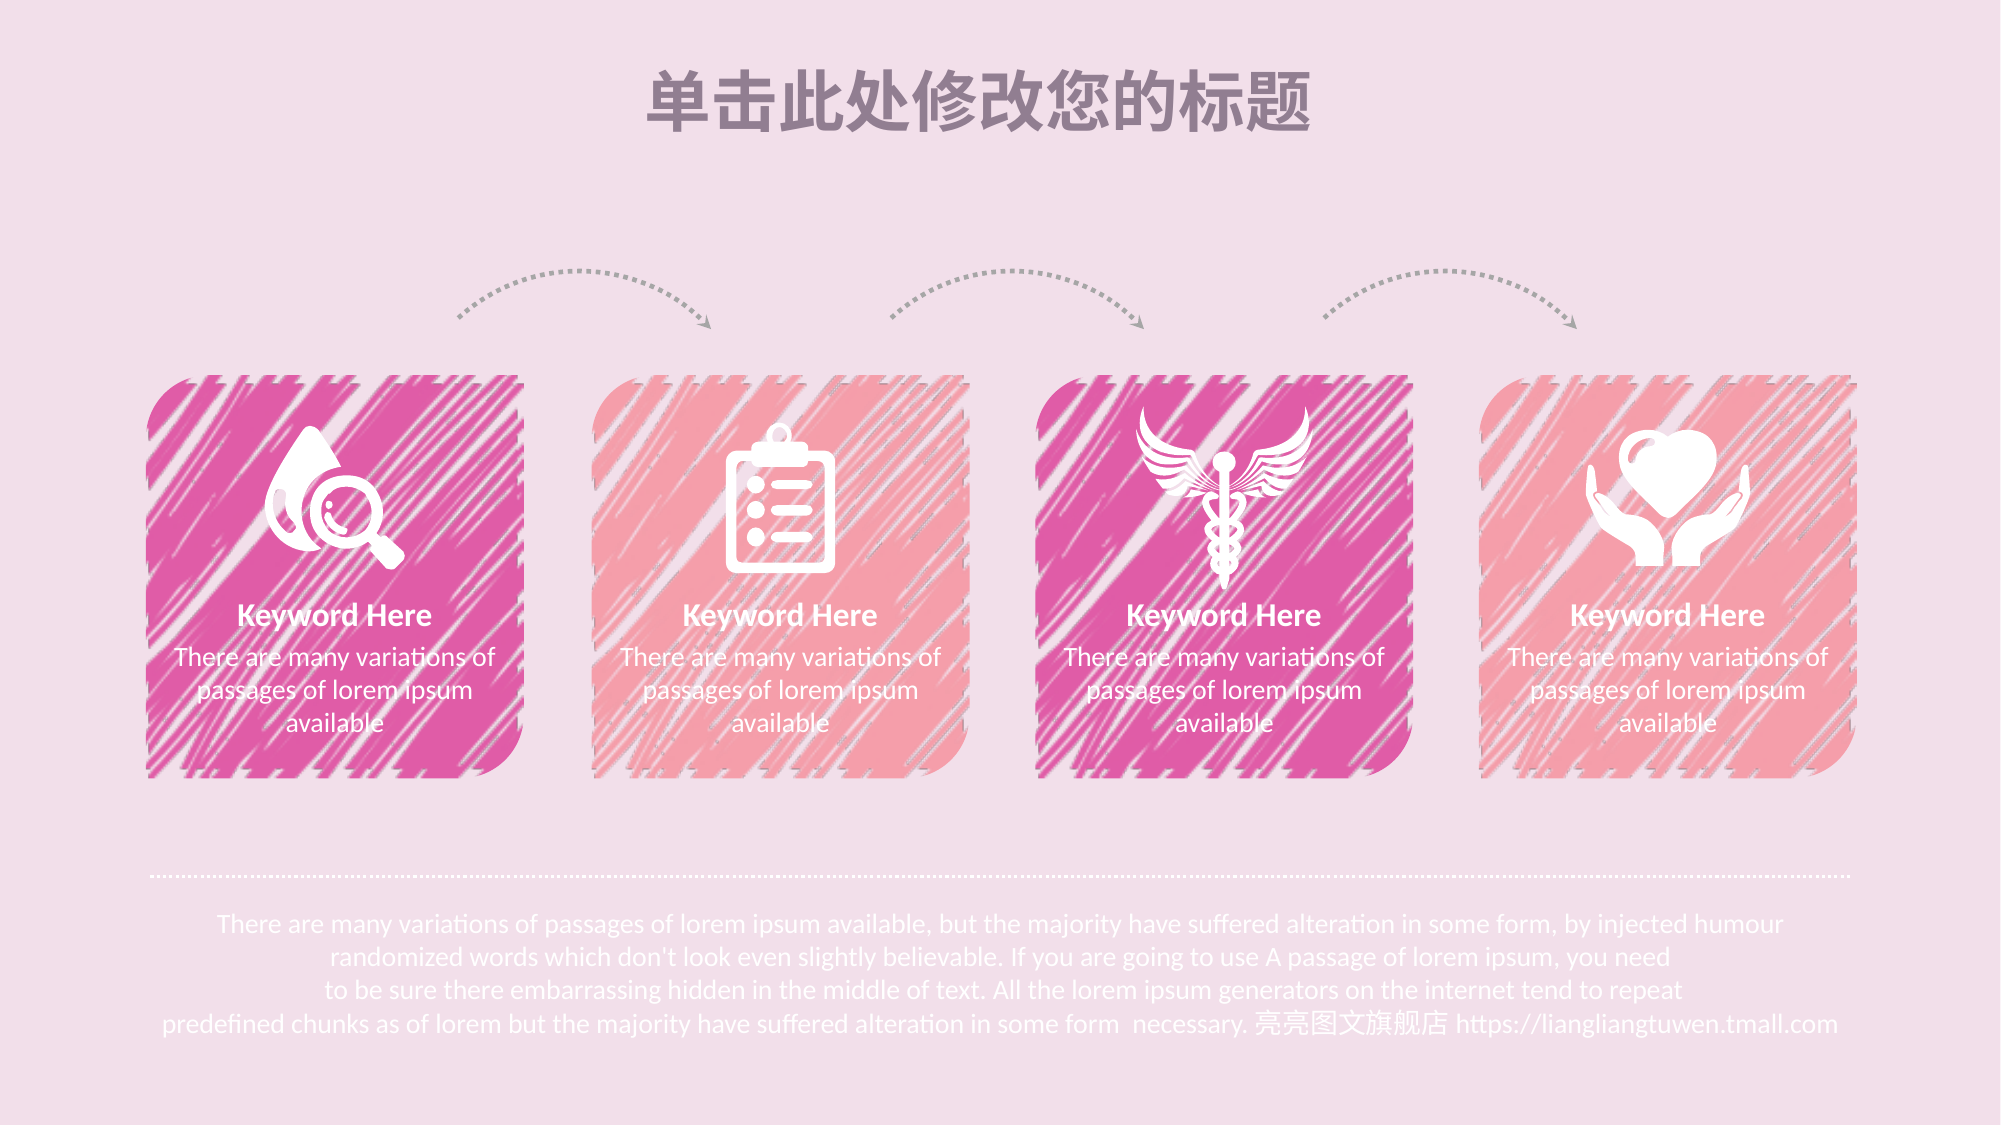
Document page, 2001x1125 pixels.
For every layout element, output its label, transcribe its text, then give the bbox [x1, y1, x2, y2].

text_box [1476, 373, 1859, 781]
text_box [264, 425, 405, 571]
text_box [1323, 270, 1577, 450]
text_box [725, 422, 836, 574]
text_box There are many variations of passages of lorem ipsum available, but the majority have suffered alteration in some form, by injected humour randomized words which don't look even slightly believable. If you are going to use A passage of lorem ipsum, you need to be sure there embarrassing hidden in the middle of text. All the lorem ipsum generators on the internet tend to repeat predefined chunks as of lorem but the majority have suffered alteration in some form necessary.亮亮图文旗舰店https://liangliangtuwen.tmall.com [151, 905, 1849, 1040]
text_box [457, 270, 712, 450]
text_box Keyword Here There are many variations of passages of lorem ipsum available [604, 585, 957, 746]
text_box Keyword Here There are many variations of passages of lorem ipsum available [158, 585, 512, 746]
text_box [589, 373, 972, 781]
text_box [1033, 373, 1416, 781]
text_box Keyword Here There are many variations of passages of lorem ipsum available [1491, 585, 1845, 746]
text_box [890, 270, 1144, 450]
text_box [1585, 429, 1751, 567]
text_box [143, 373, 526, 781]
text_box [1128, 406, 1320, 590]
text_box 单击此处修改您的标题 [573, 52, 1384, 148]
text_box Keyword Here There are many variations of passages of lorem ipsum available [1047, 585, 1401, 746]
